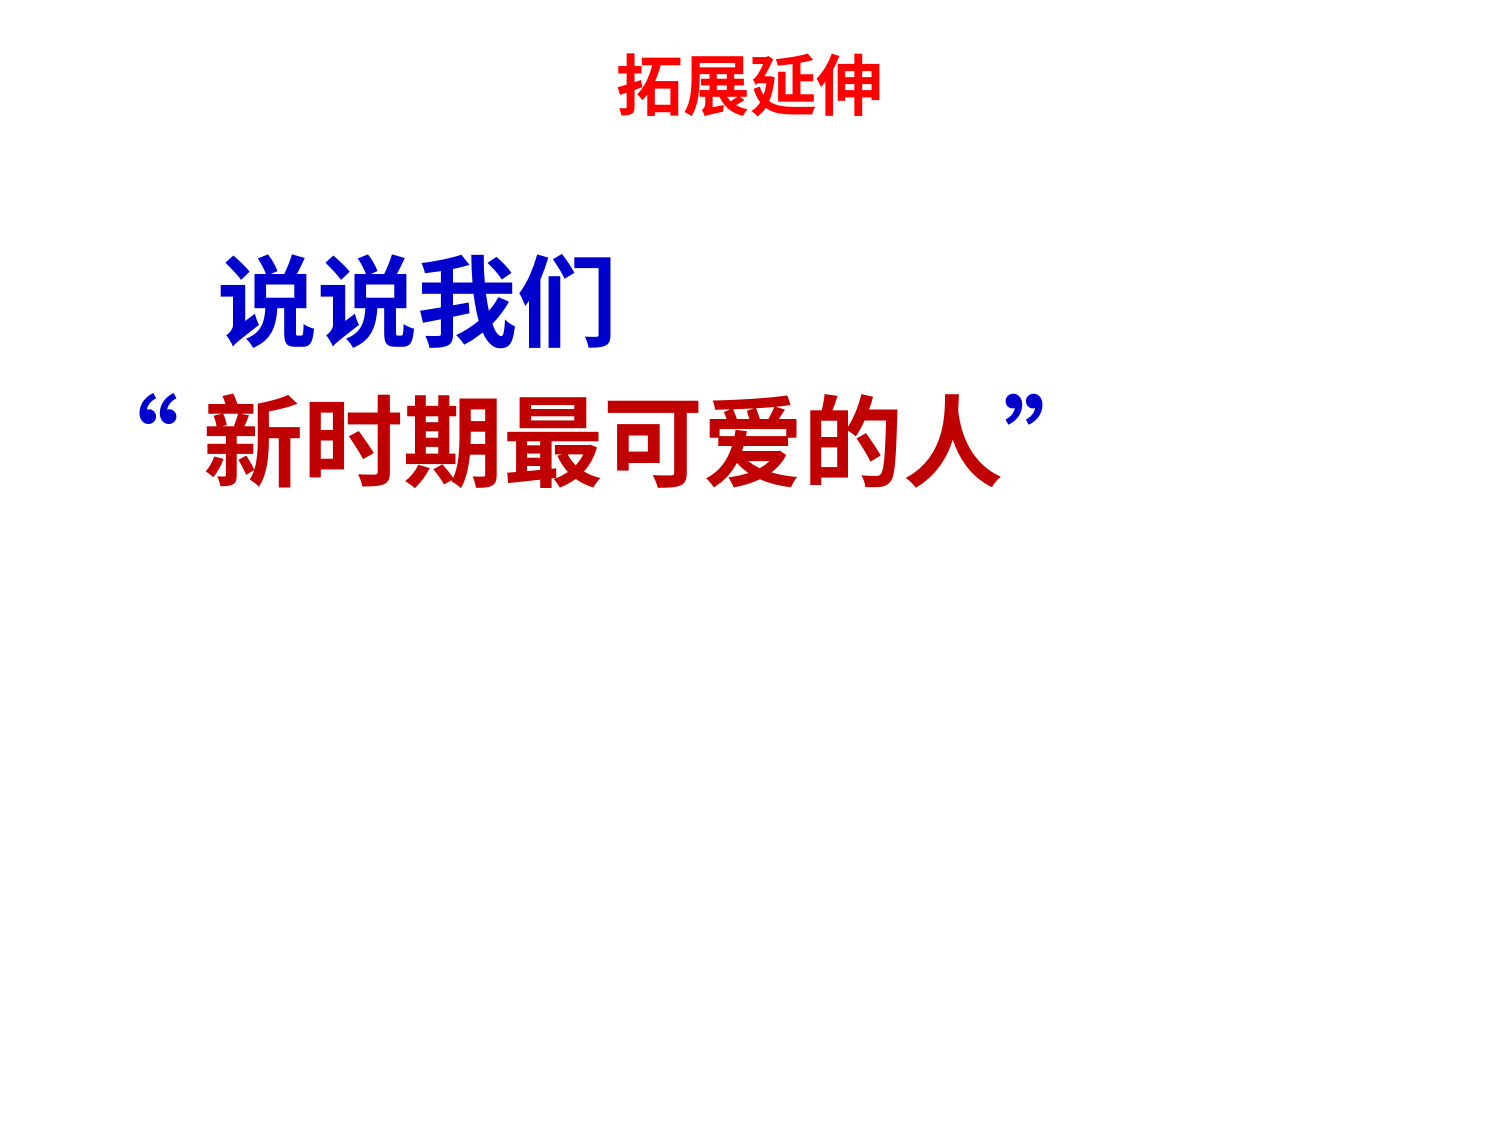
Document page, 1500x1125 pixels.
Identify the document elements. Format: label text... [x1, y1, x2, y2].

title 拓展延伸 [74, 44, 1426, 233]
list 说说我们 “新时期最可爱的人” [64, 231, 1416, 975]
